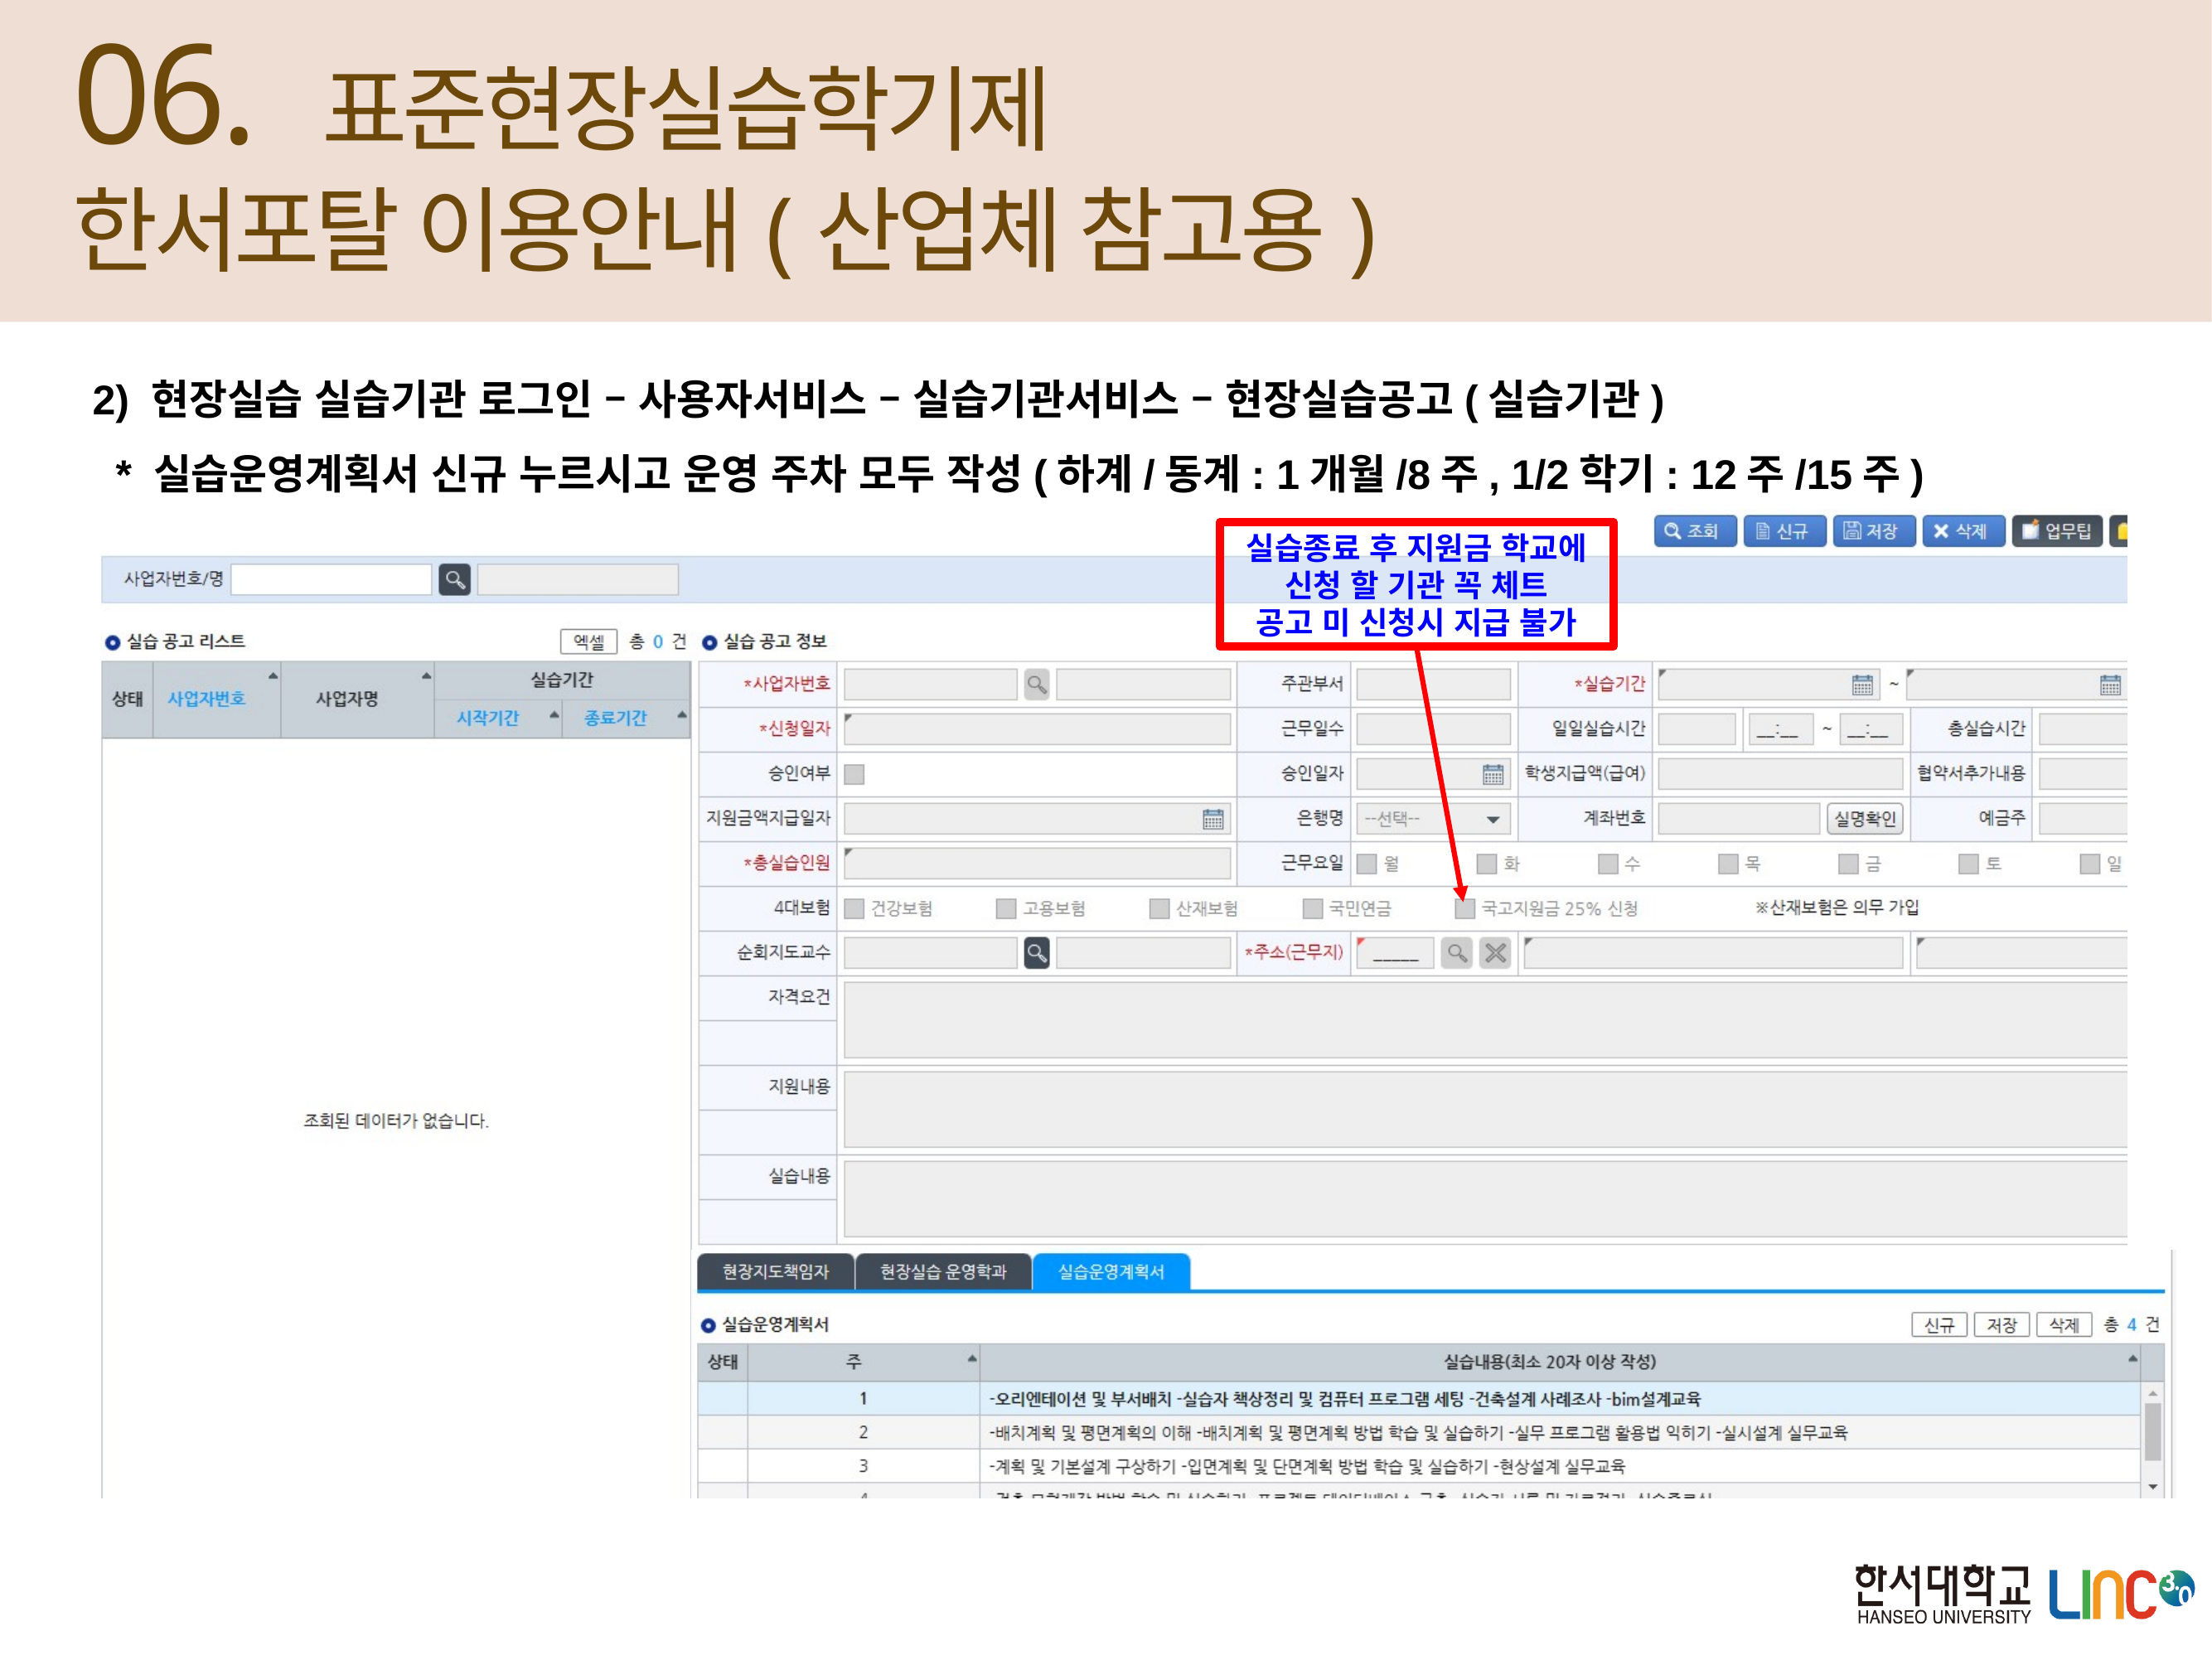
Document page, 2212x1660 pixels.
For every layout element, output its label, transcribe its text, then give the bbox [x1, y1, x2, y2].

text_box 06. 표준현장실습학기제 한서포탈 이용안내(산업체 참고용) [61, 0, 2127, 290]
text_box 2) 현장실습 실습기관 로그인 – 사용자서비스 – 실습기관서비스 – 현장실습공고(실습기관) * 실습운영계획서 신규 누르시고 운영 주차 모두 작성(하계/동계: 1개월/8주, 1/2학기: 12주/15주) [80, 342, 2127, 505]
picture [1845, 1547, 2205, 1638]
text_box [100, 509, 2176, 1498]
text_box [0, 0, 2212, 324]
